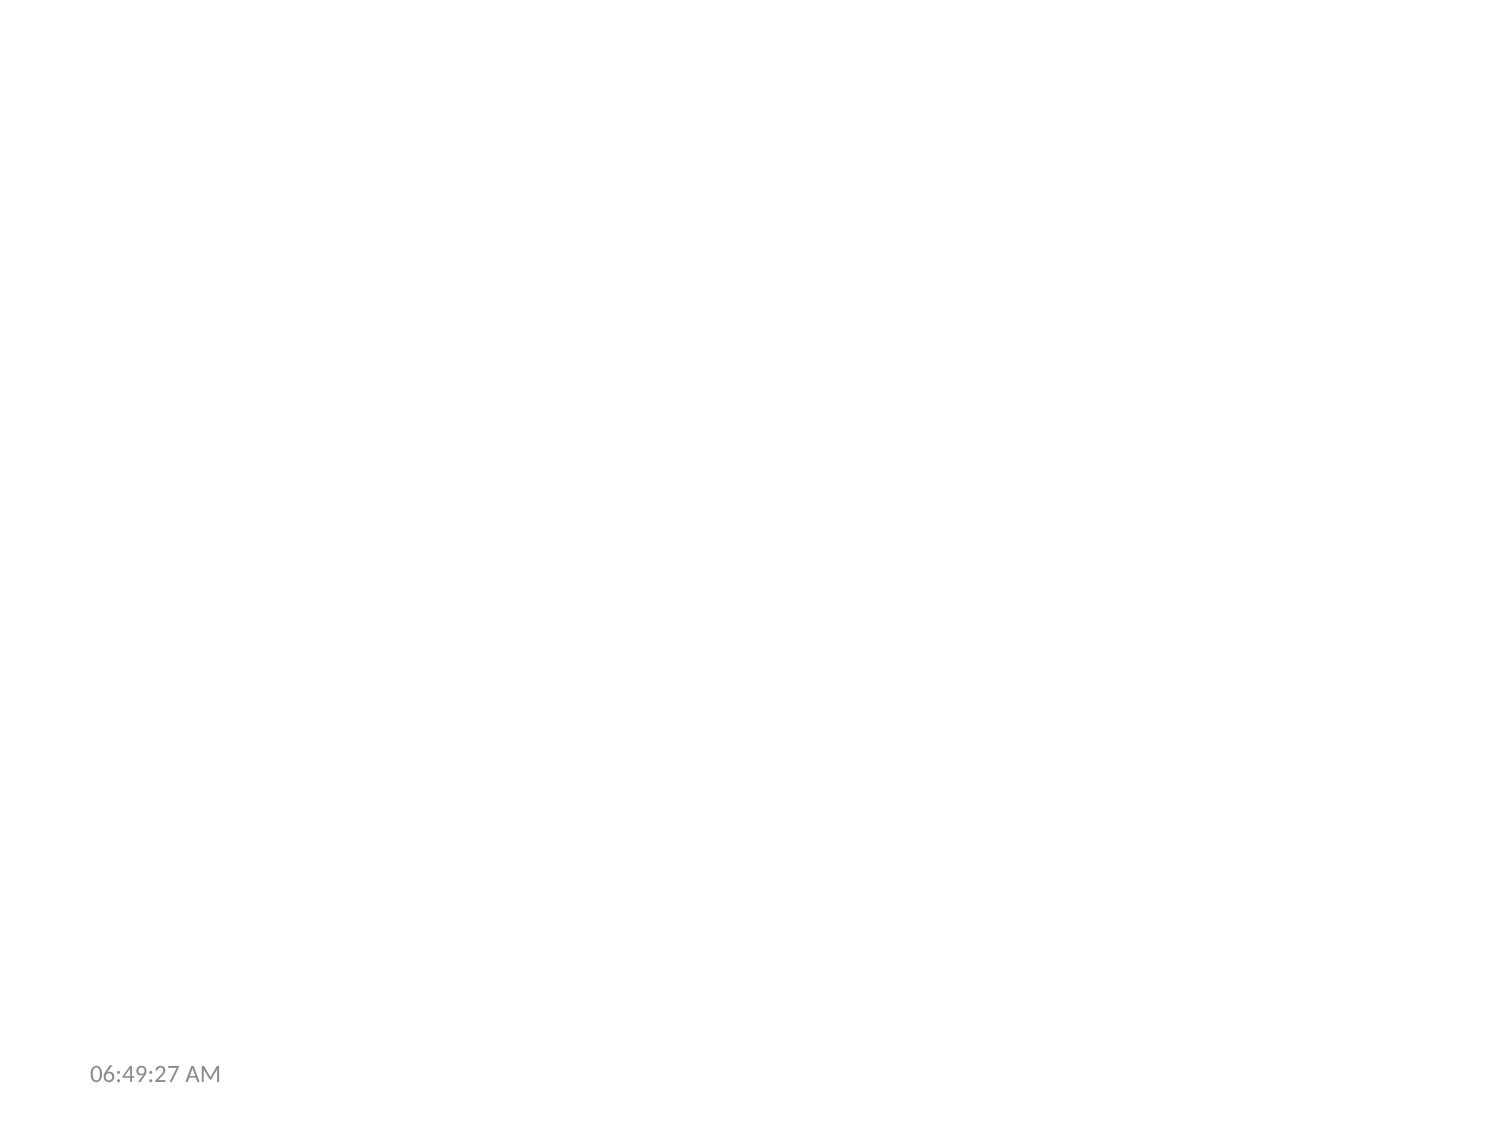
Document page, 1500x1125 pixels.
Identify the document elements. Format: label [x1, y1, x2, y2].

slide_number [75, 1042, 425, 1103]
